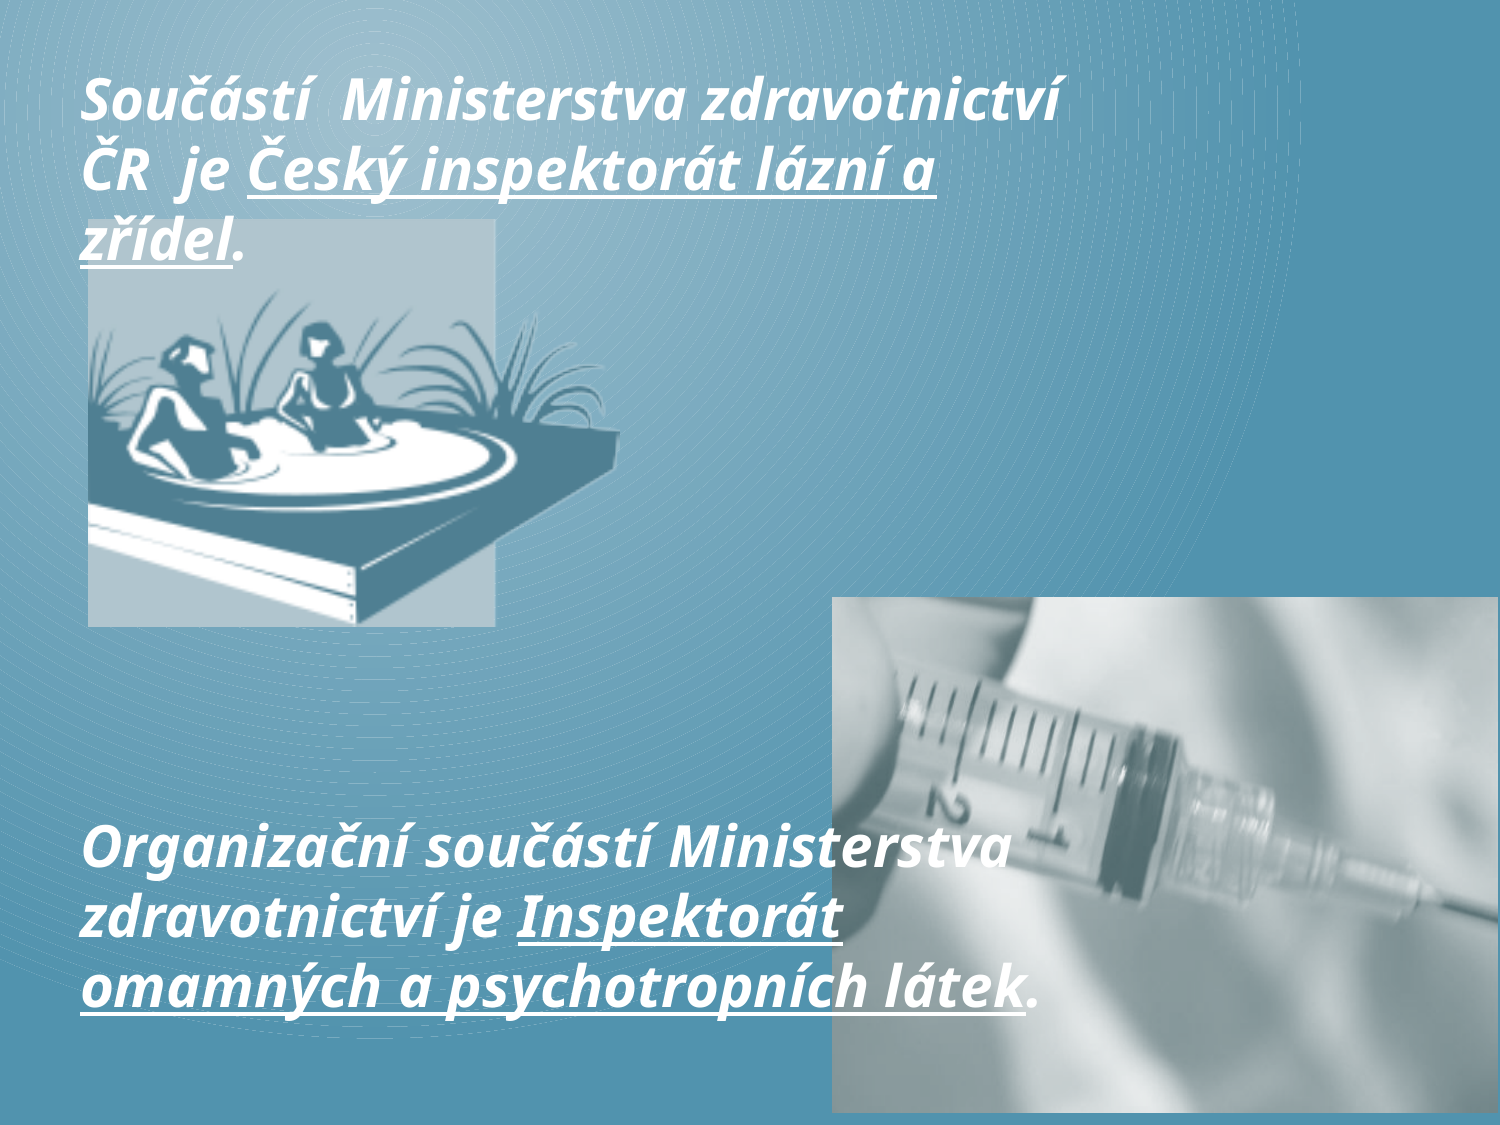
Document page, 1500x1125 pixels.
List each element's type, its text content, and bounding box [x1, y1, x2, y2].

picture [832, 597, 1498, 1114]
list Součástí Ministerstva zdravotnictví ČR je Český inspektorát lázní a zřídel. Organizační součástí Ministerstva zdravotnictví je Inspektorát omamných a psychotropních látek. [64, 54, 1117, 1071]
picture [88, 219, 620, 627]
